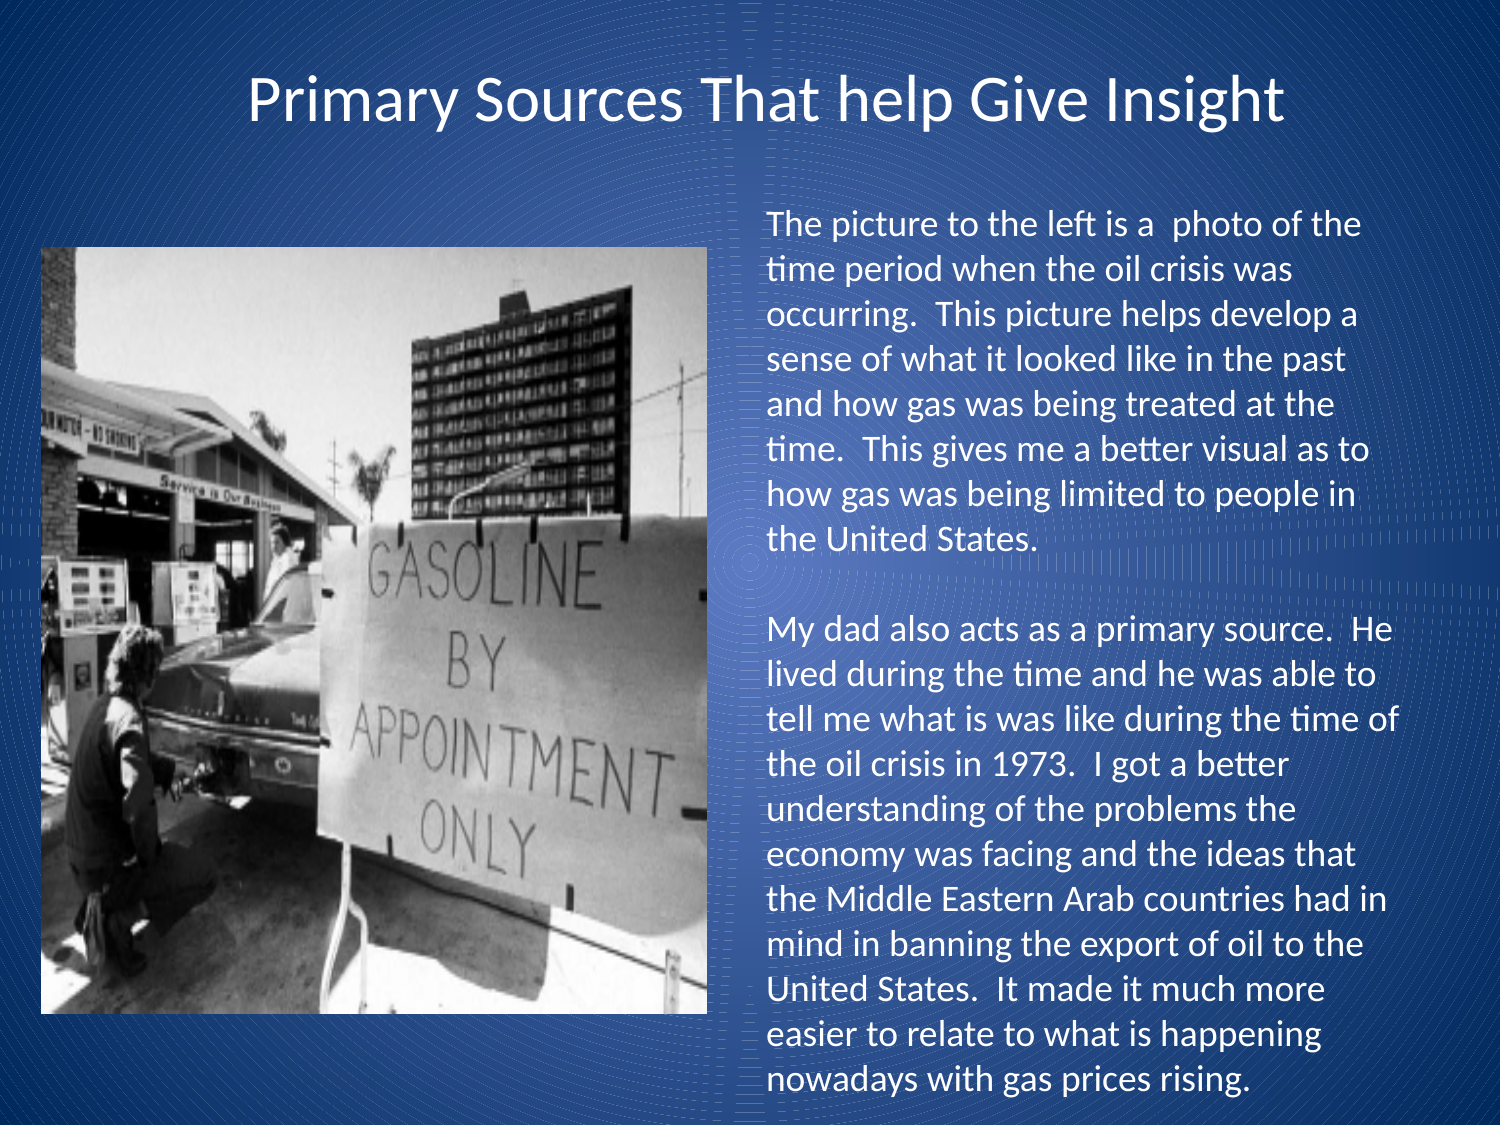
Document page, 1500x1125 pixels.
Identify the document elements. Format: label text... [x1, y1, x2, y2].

text_box The picture to the left is a photo of the time period when the oil crisis was occurring. This picture helps develop a sense of what it looked like in the past and how gas was being treated at the time. This gives me a better visual as to how gas was being limited to people in the United States. My dad also acts as a primary source. He lived during the time and he was able to tell me what is was like during the time of the oil crisis in 1973. I got a better understanding of the problems the economy was facing and the ideas that the Middle Eastern Arab countries had in mind in banning the export of oil to the United States. It made it much more easier to relate to what is happening nowadays with gas prices rising. [751, 191, 1427, 1107]
picture [40, 247, 707, 1014]
text_box Primary Sources That help Give Insight [122, 47, 1427, 143]
